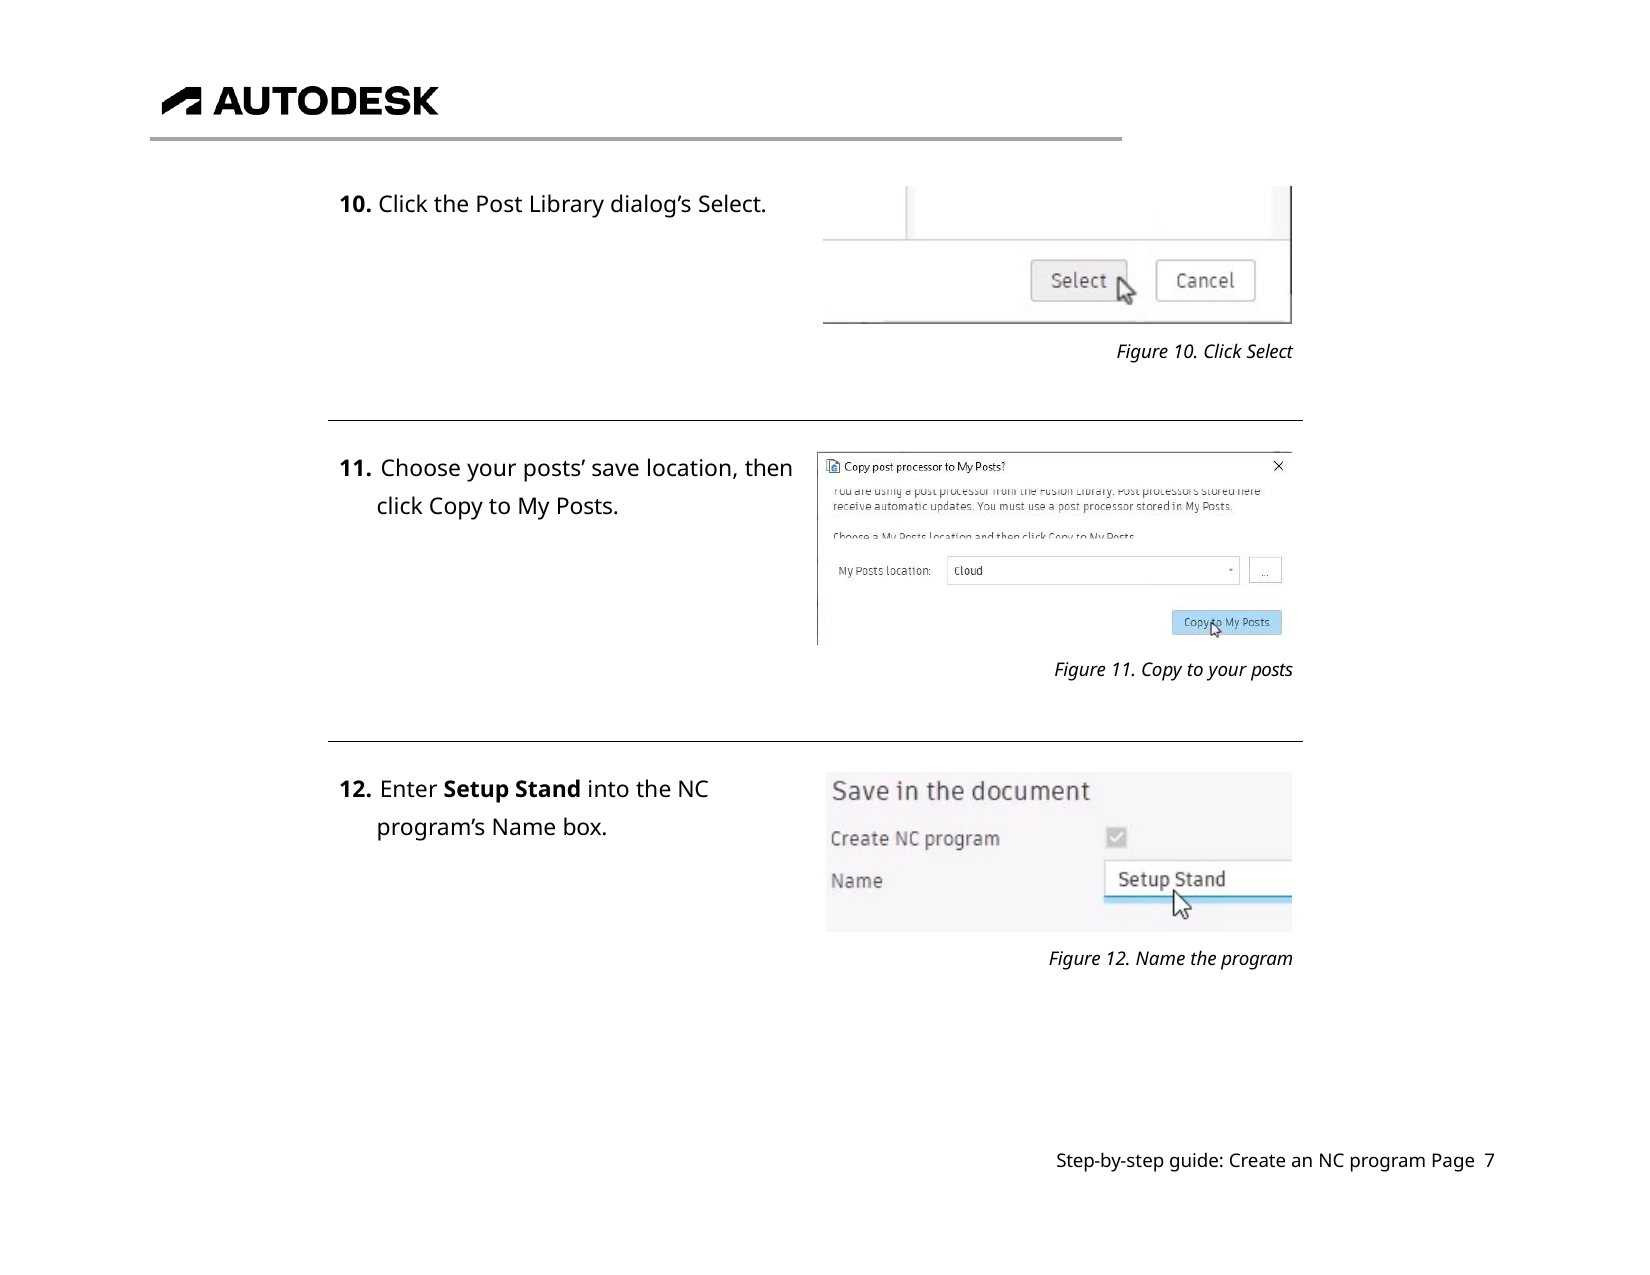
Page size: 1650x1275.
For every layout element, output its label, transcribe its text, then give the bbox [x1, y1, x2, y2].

table_cell Figure 11. Copy to your posts [805, 421, 1303, 741]
picture [822, 186, 1292, 325]
table_cell Figure 12. Name the program [805, 742, 1303, 977]
table_header Figure 10. Click Select [805, 187, 1303, 420]
picture [161, 86, 439, 115]
slide_number Step-by-step guide: Create an NC program Page 3 [1054, 1145, 1509, 1275]
picture [817, 451, 1293, 645]
table_cell 12. Enter Setup Stand into the NC program’s Name box. [328, 742, 805, 977]
table_header 10. Click the Post Library dialog’s Select. [328, 187, 805, 420]
table_cell 11. Choose your posts’ save location, then click Copy to My Posts. [328, 421, 805, 741]
picture [825, 772, 1292, 933]
